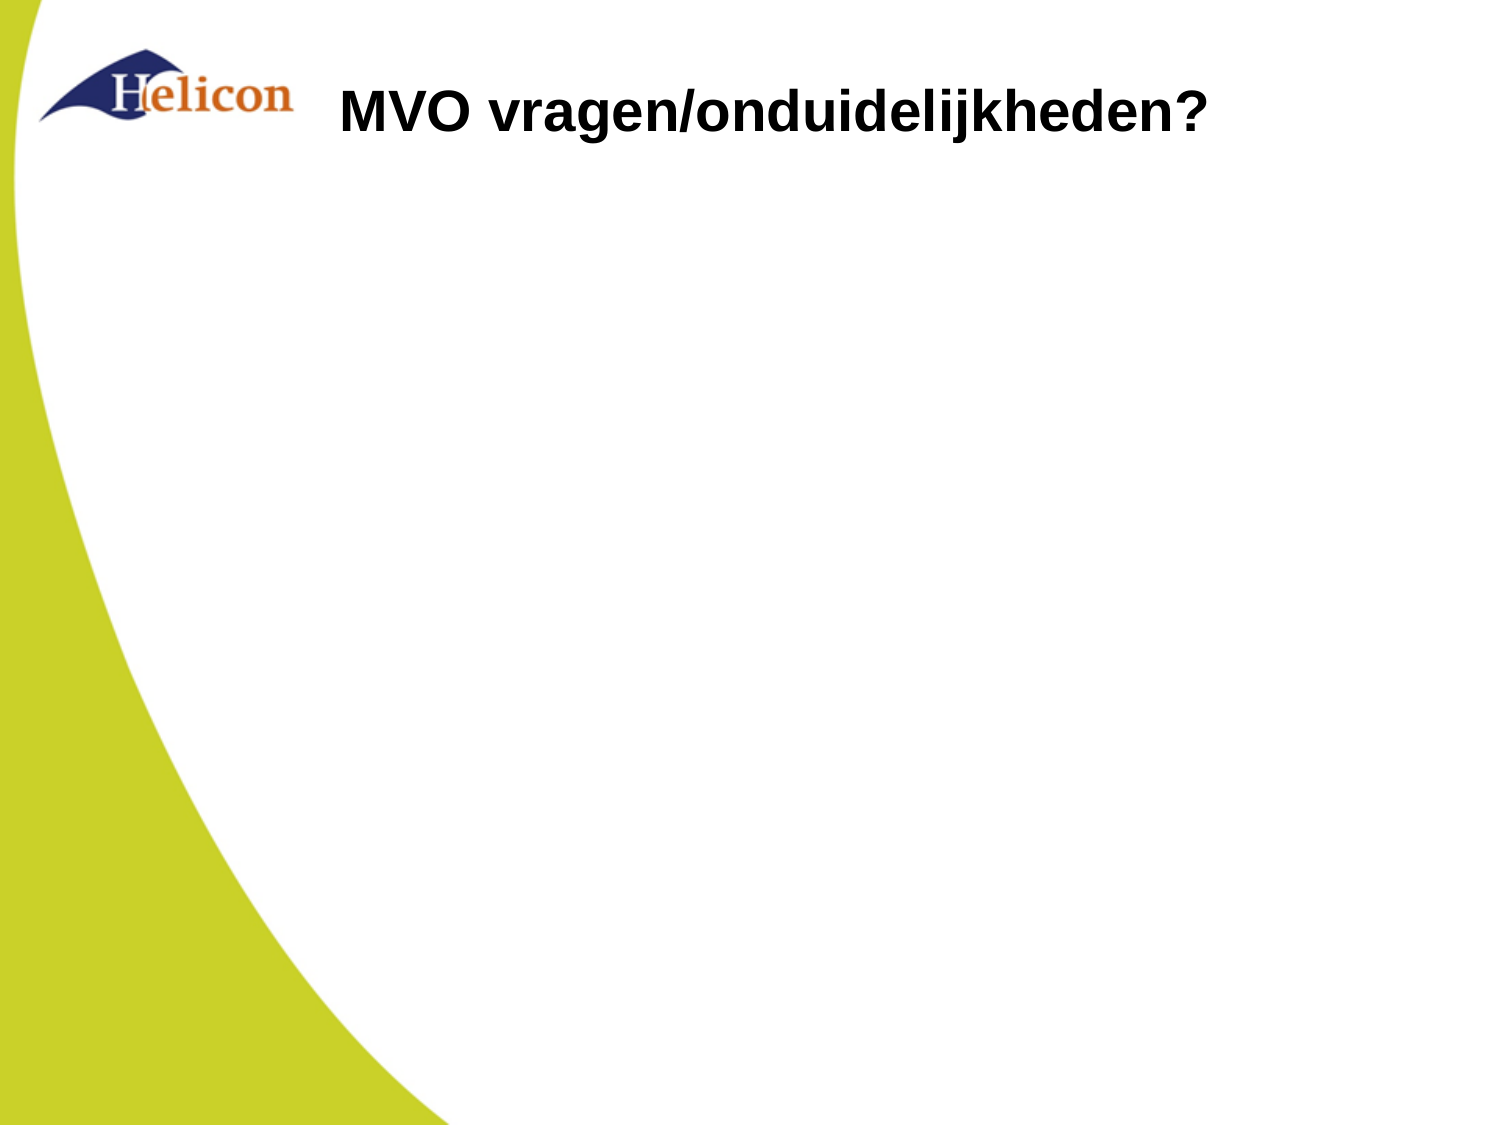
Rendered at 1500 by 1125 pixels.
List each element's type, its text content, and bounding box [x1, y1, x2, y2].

title MVO vragen/onduidelijkheden? [324, 54, 1415, 161]
picture [0, 0, 1500, 1125]
